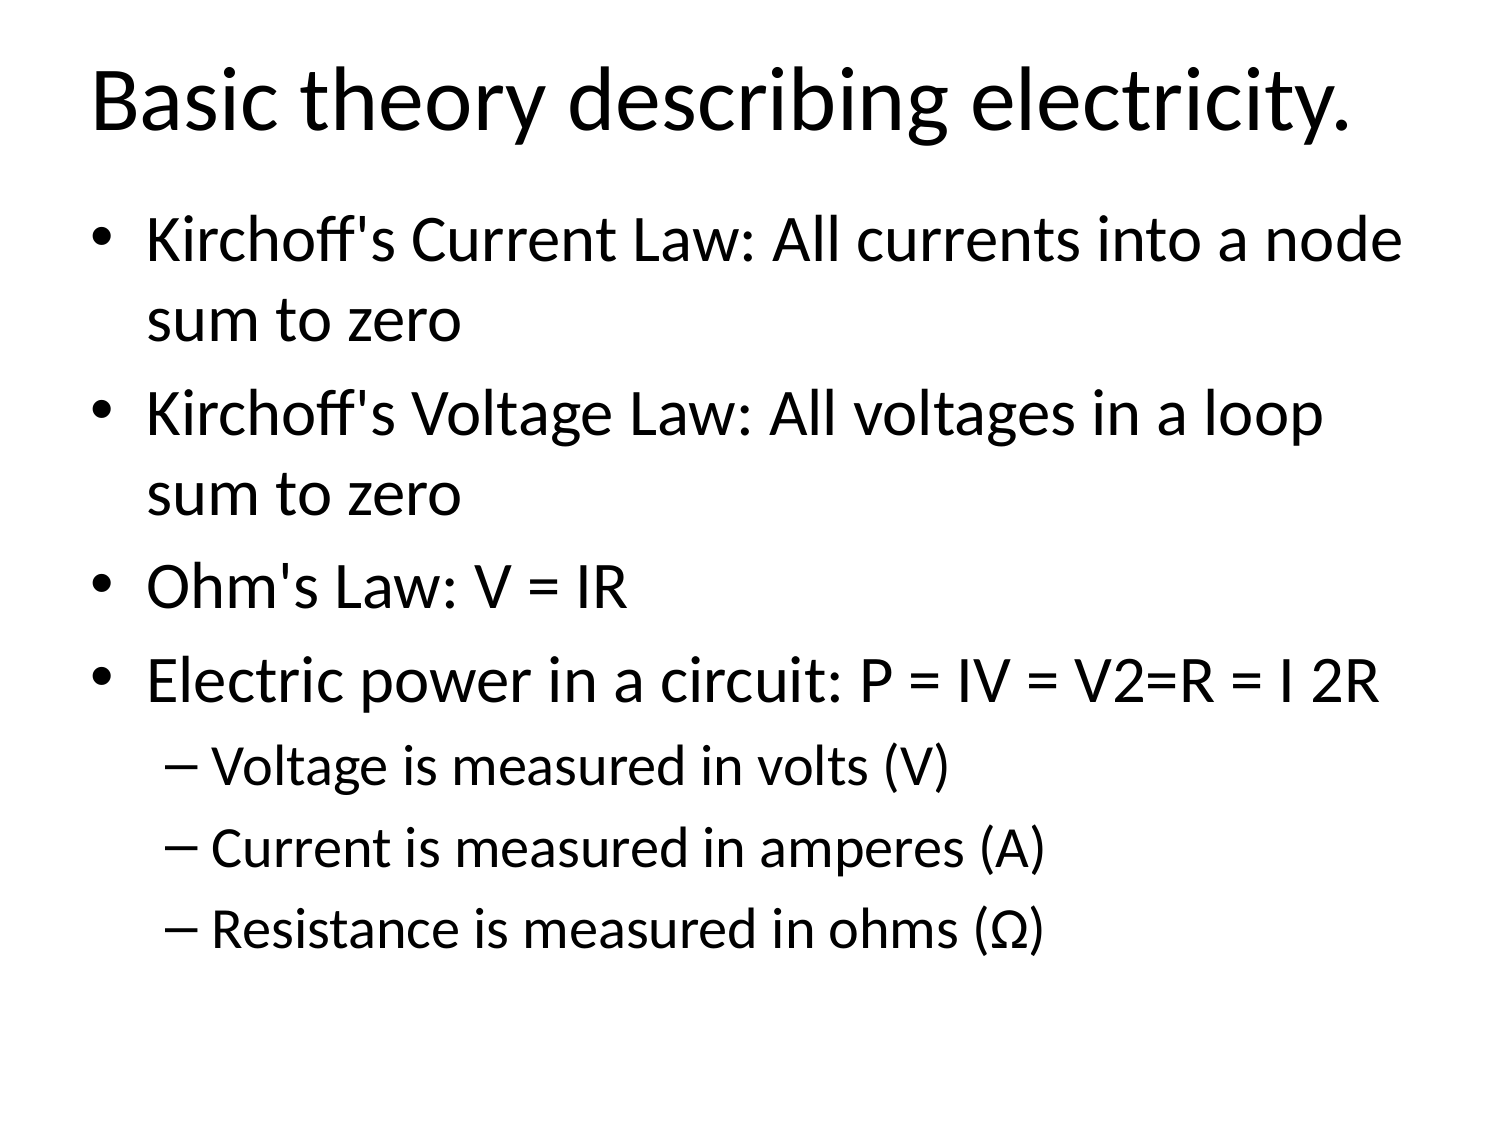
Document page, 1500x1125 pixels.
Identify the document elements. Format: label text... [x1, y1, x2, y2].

list Kirchoff's Current Law: All currents into a node sum to zero Kirchoff's Voltage Law: All voltages in a loop sum to zero Ohm's Law: V = IR Electric power in a circuit: P = IV = V2=R = I 2R Voltage is measured in volts (V) Current is measured in amperes (A) Resistance is measured in ohms (Ω) [75, 187, 1425, 1005]
title Basic theory describing electricity. [75, 0, 1425, 187]
